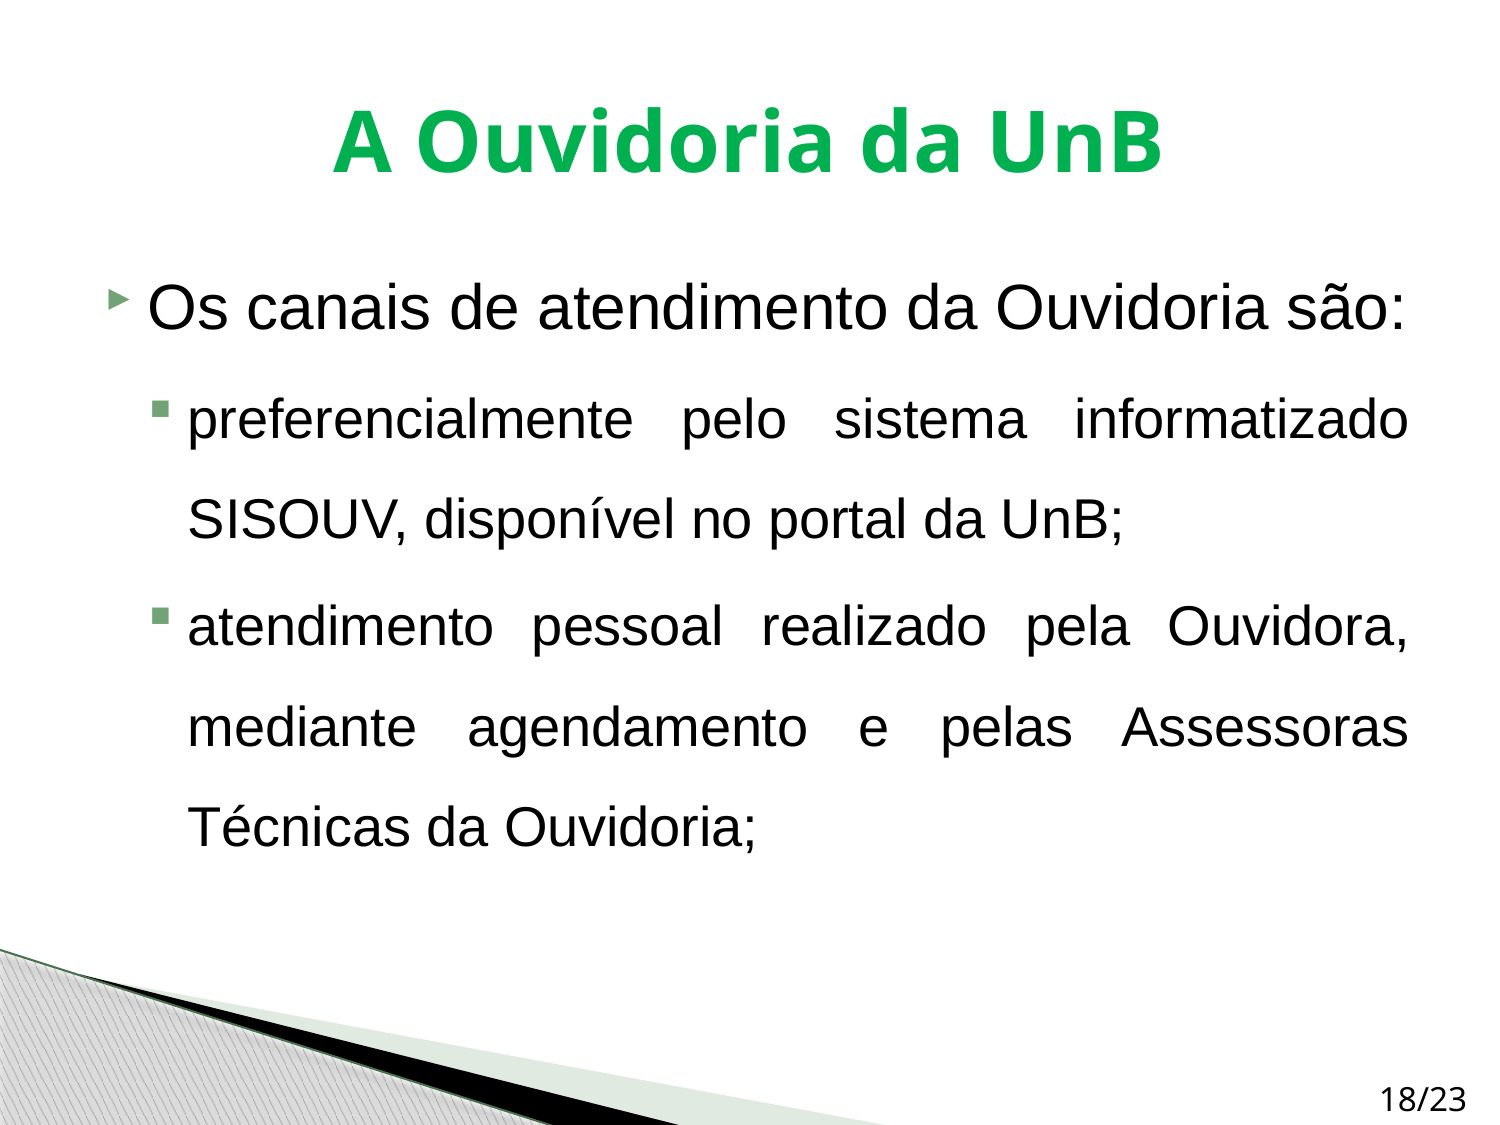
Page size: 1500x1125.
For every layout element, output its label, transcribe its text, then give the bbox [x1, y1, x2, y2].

title A Ouvidoria da UnB [75, 45, 1425, 233]
text_box 18/23 [1364, 1070, 1500, 1125]
list Os canais de atendimento da Ouvidoria são: preferencialmente pelo sistema informatizado SISOUV, disponível no portal da UnB; atendimento pessoal realizado pela Ouvidora, mediante agendamento e pelas Assessoras Técnicas da Ouvidoria; [75, 233, 1425, 986]
